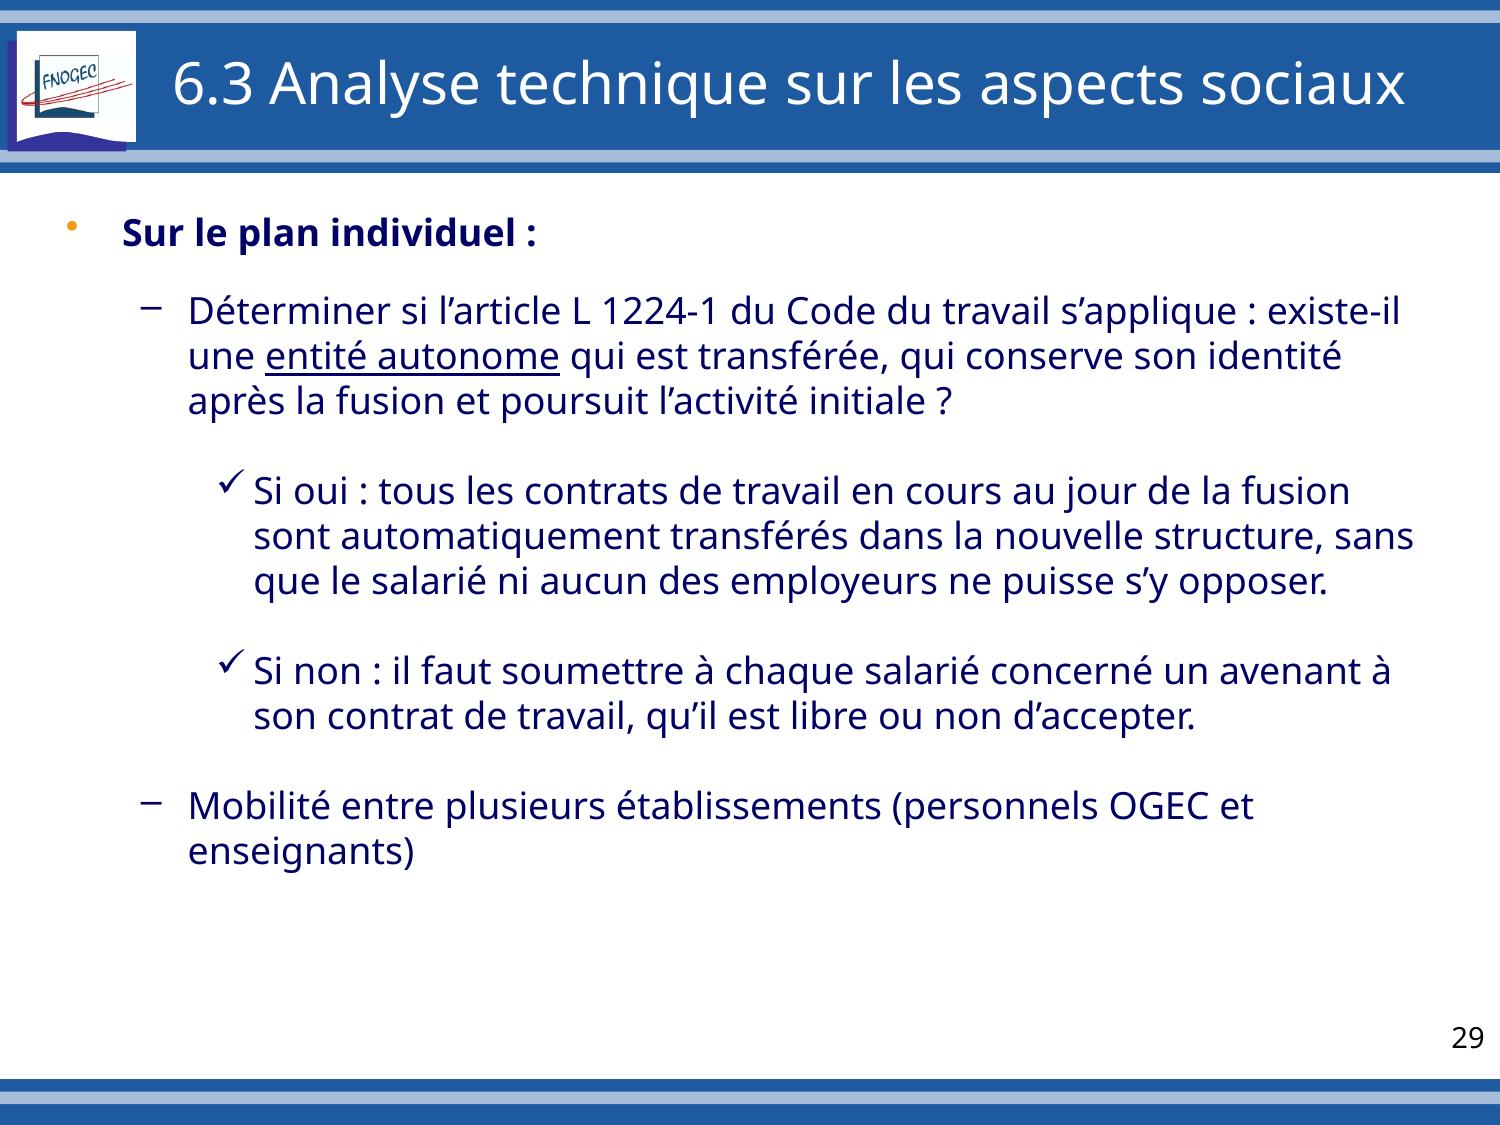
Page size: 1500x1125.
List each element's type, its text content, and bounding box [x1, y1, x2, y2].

title 6.3 Analyse technique sur les aspects sociaux [157, 36, 1500, 126]
slide_number 29 [1149, 1011, 1500, 1090]
text_box Sur le plan individuel : Déterminer si l’article L 1224-1 du Code du travail s’applique : existe-il une entité autonome qui est transférée, qui conserve son identité après la fusion et poursuit l’activité initiale ? Si oui : tous les contrats de travail en cours au jour de la fusion sont automatiquement transférés dans la nouvelle structure, sans que le salarié ni aucun des employeurs ne puisse s’y opposer. Si non : il faut soumettre à chaque salarié concerné un avenant à son contrat de travail, qu’il est libre ou non d’accepter. Mobilité entre plusieurs établissements (personnels OGEC et enseignants) [65, 219, 1435, 988]
picture [18, 51, 136, 123]
